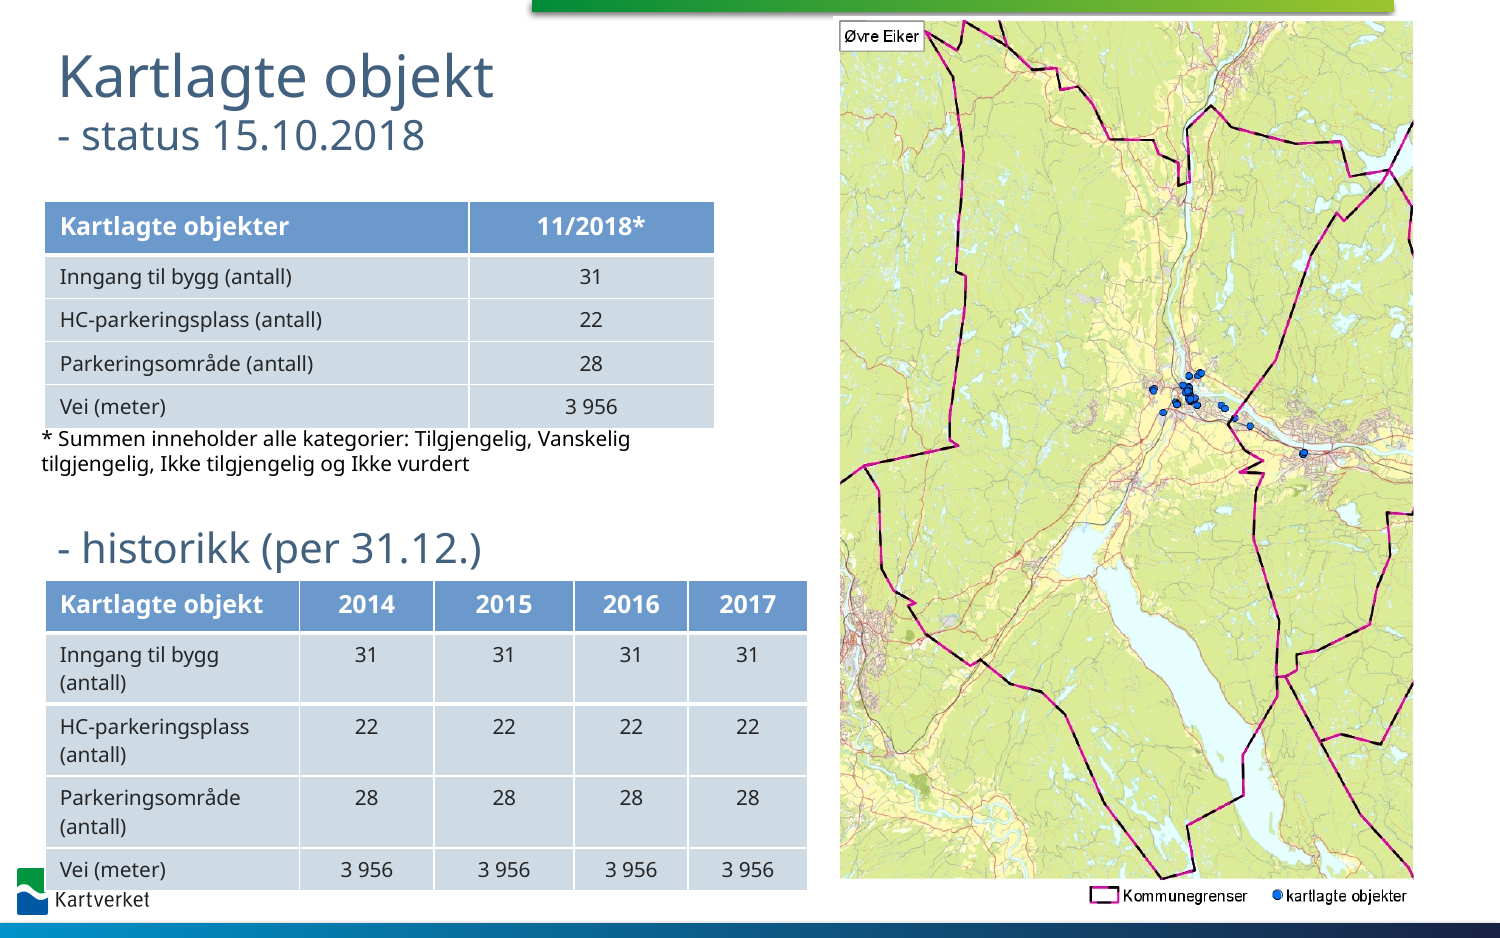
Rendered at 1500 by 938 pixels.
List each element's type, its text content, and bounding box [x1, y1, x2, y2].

table_cell Parkeringsområde (antall) [46, 777, 299, 847]
text_box * Summen inneholder alle kategorier: Tilgjengelig, Vanskelig tilgjengelig, Ikke tilgjengelig og Ikke vurdert [26, 417, 711, 483]
table_header Kartlagte objekter [45, 202, 468, 253]
table_header 2015 [435, 581, 573, 631]
table_cell Vei (meter) [45, 385, 468, 417]
text_box - historikk (per 31.12.) [42, 496, 828, 580]
table_cell 31 [300, 635, 433, 702]
table_header 2014 [300, 581, 433, 631]
table_cell 3 956 [575, 849, 687, 890]
table_cell 28 [300, 777, 433, 847]
table_cell 31 [689, 635, 807, 702]
table_cell HC-parkeringsplass (antall) [45, 299, 468, 341]
table_cell 31 [470, 257, 714, 298]
table_cell Inngang til bygg (antall) [45, 257, 468, 298]
table_header 11/2018* [470, 202, 714, 253]
table_cell 31 [435, 635, 573, 702]
table_cell 22 [300, 706, 433, 775]
table_header Kartlagte objekt [46, 581, 299, 631]
table_cell 22 [689, 706, 807, 775]
table_cell 3 956 [689, 849, 807, 890]
table_header 2017 [689, 581, 807, 631]
table_cell 28 [470, 342, 714, 384]
table_cell 3 956 [300, 849, 433, 890]
table_cell 28 [435, 777, 573, 847]
table_cell Inngang til bygg (antall) [46, 635, 299, 702]
text_box Kartlagte objekt - status 15.10.2018 [42, 24, 828, 167]
table_cell 22 [470, 299, 714, 341]
table_cell Parkeringsområde (antall) [45, 342, 468, 384]
table_cell 3 956 [470, 385, 714, 428]
table_cell 28 [575, 777, 687, 847]
picture [833, 16, 1419, 913]
table_cell HC-parkeringsplass (antall) [46, 706, 299, 775]
table_cell 31 [575, 635, 687, 702]
table_cell 22 [435, 706, 573, 775]
table_cell 28 [689, 777, 807, 847]
table_cell 22 [575, 706, 687, 775]
table_cell 3 956 [435, 849, 573, 890]
table_cell Vei (meter) [46, 849, 299, 890]
table_header 2016 [575, 581, 687, 631]
